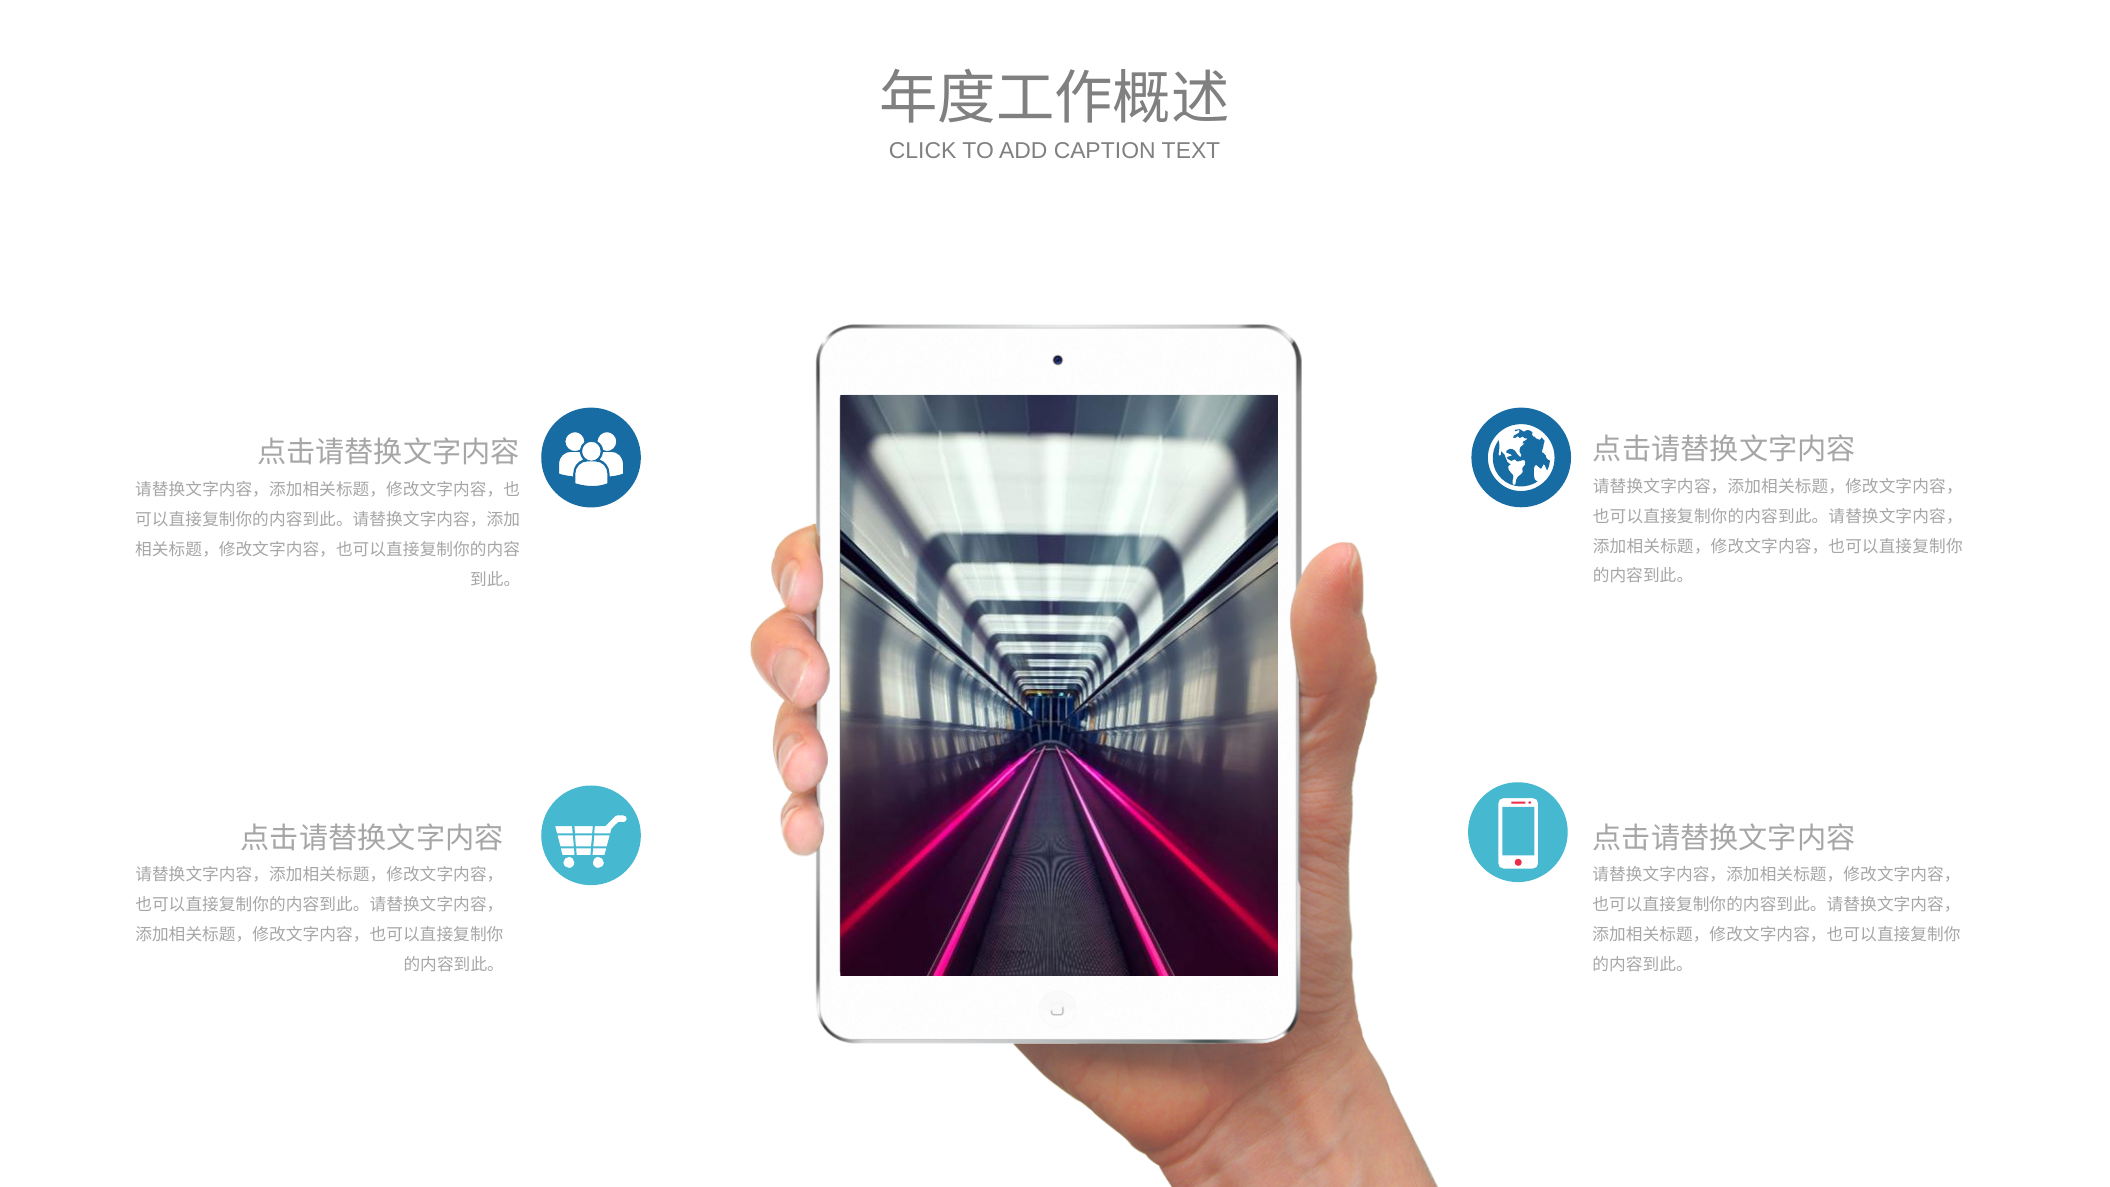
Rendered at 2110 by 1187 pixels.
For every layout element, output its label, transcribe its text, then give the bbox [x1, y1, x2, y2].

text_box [1468, 782, 1964, 976]
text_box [1471, 407, 1964, 588]
text_box 年度工作概述 [865, 60, 1245, 131]
text_box CLICK TO ADD CAPTION TEXT [865, 135, 1245, 163]
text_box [133, 785, 641, 976]
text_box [750, 324, 1438, 1187]
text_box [133, 407, 641, 591]
